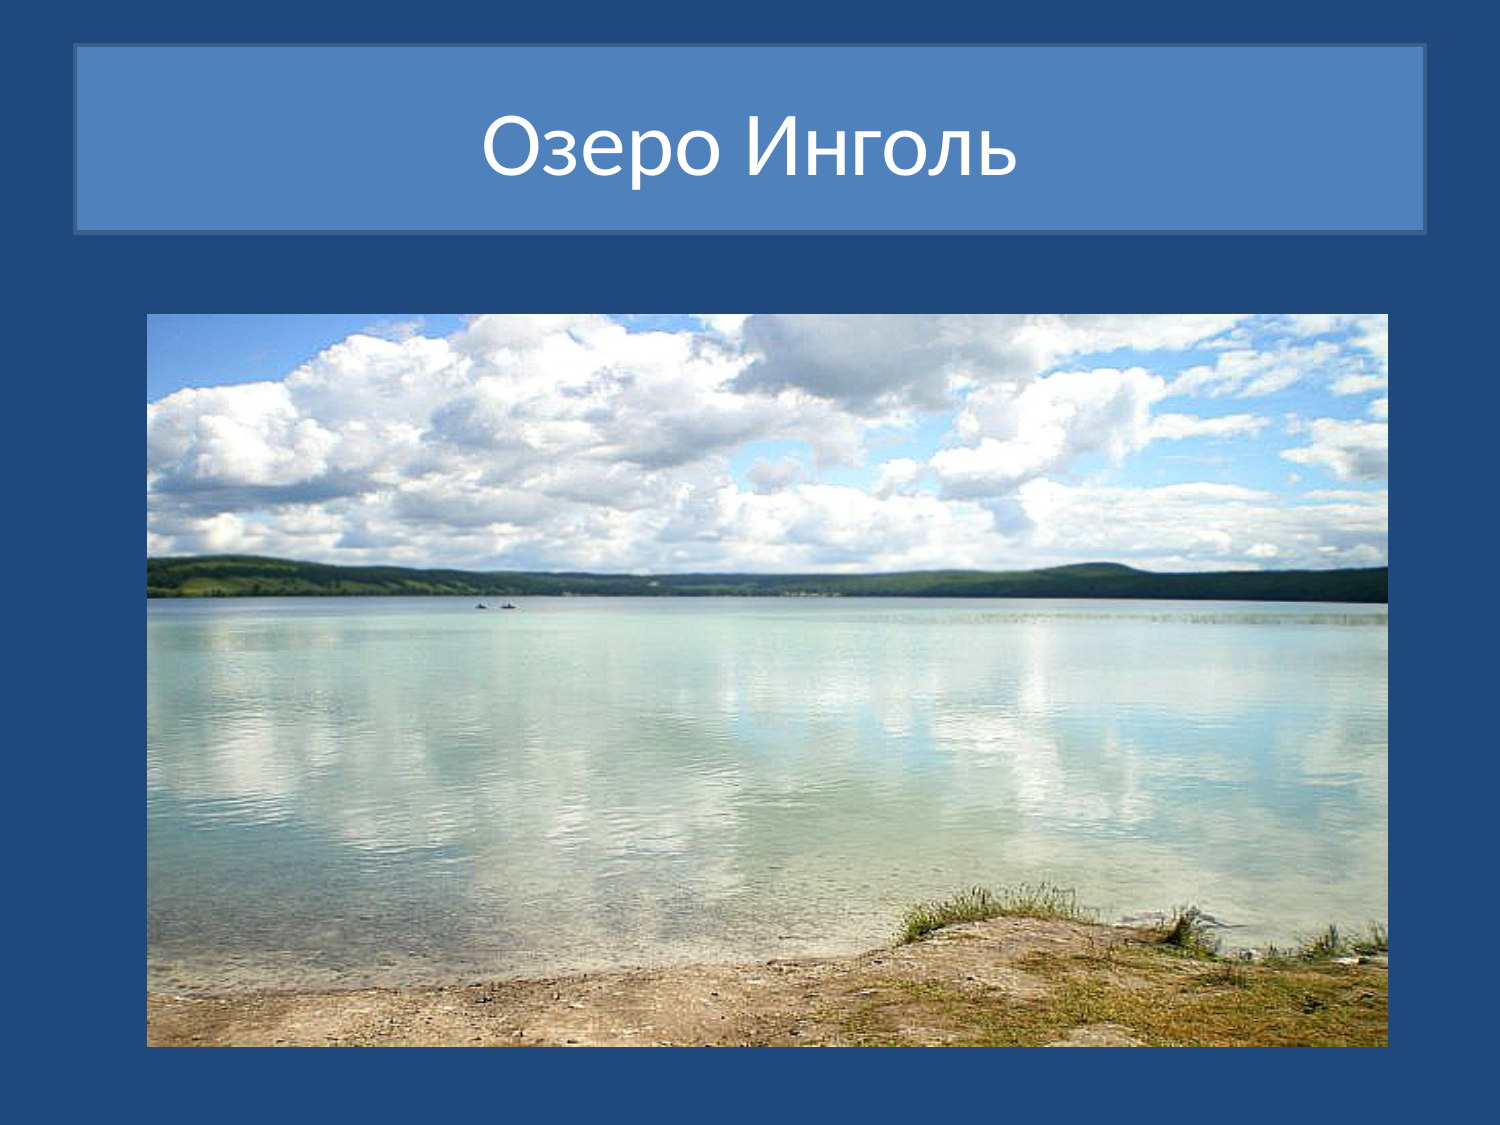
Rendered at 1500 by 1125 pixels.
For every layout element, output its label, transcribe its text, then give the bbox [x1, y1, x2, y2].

title Озеро Инголь [73, 43, 1427, 235]
picture [147, 314, 1389, 1048]
